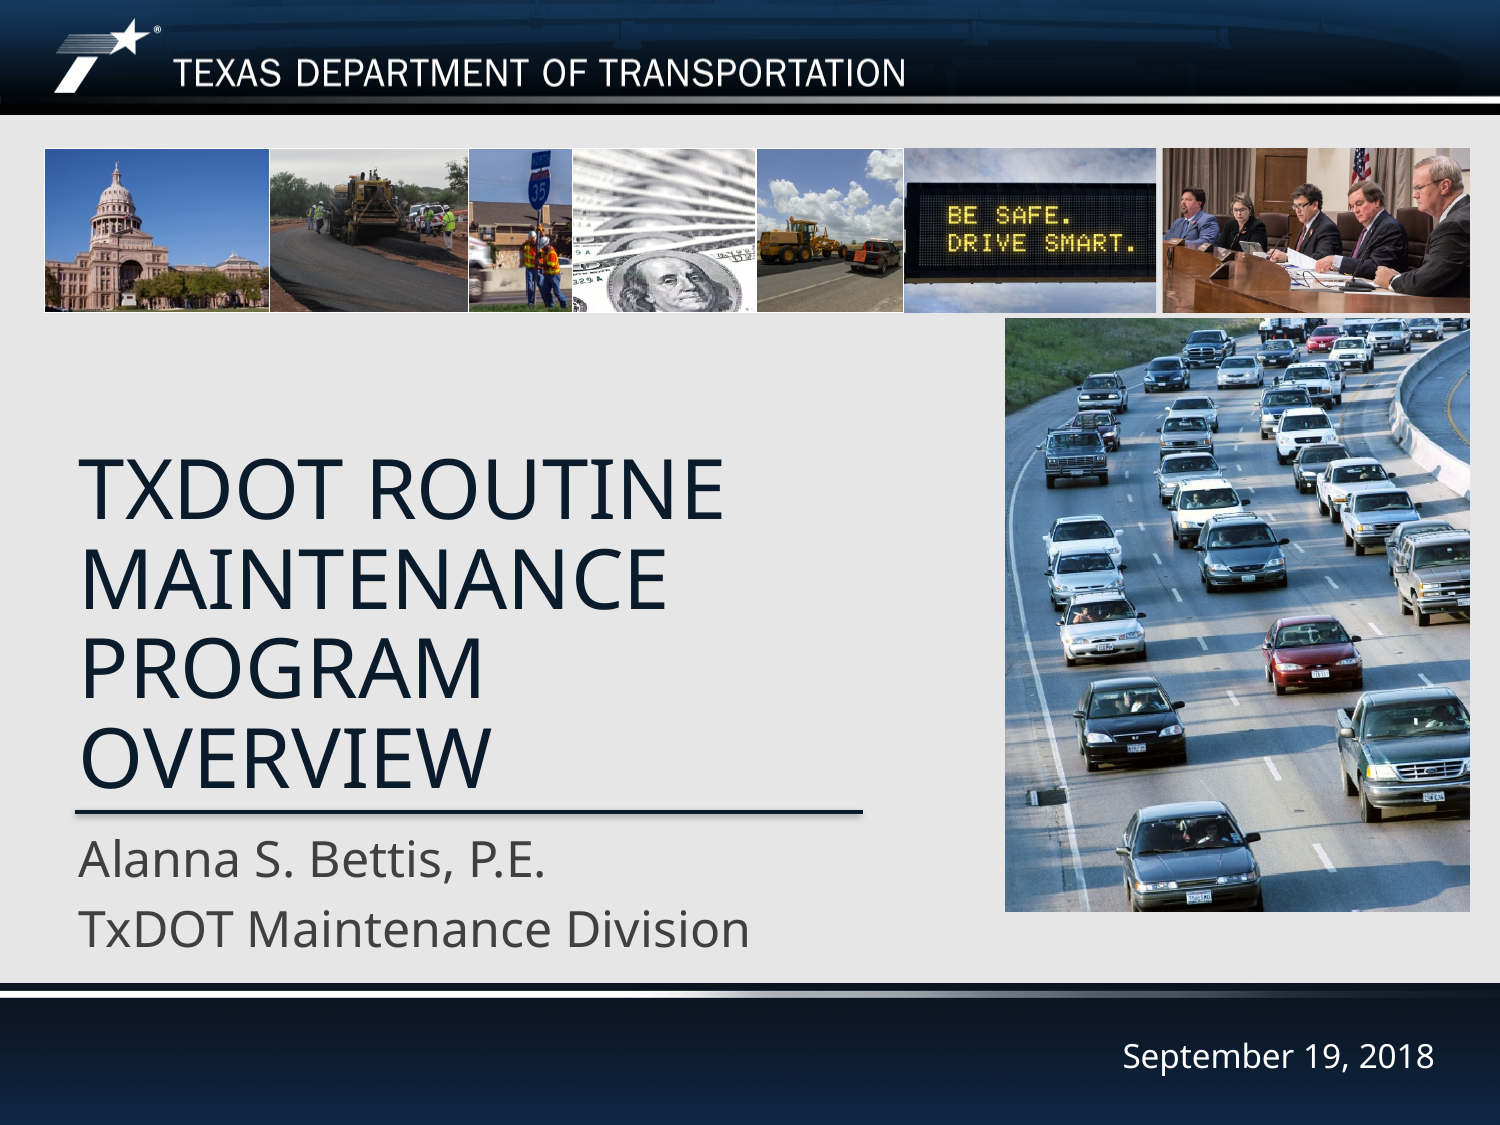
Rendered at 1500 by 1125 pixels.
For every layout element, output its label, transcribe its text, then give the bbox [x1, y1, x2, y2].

picture [0, 0, 1500, 115]
picture [0, 983, 1500, 1125]
subtitle Alanna S. Bettis, P.E. TxDOT Maintenance Division [78, 827, 888, 925]
picture [1004, 318, 1471, 913]
title TxDOT routine maintenance program overview [78, 633, 888, 807]
picture [1162, 148, 1471, 313]
text_box September 19, 2018 [774, 1027, 1450, 1083]
picture [43, 148, 1157, 313]
